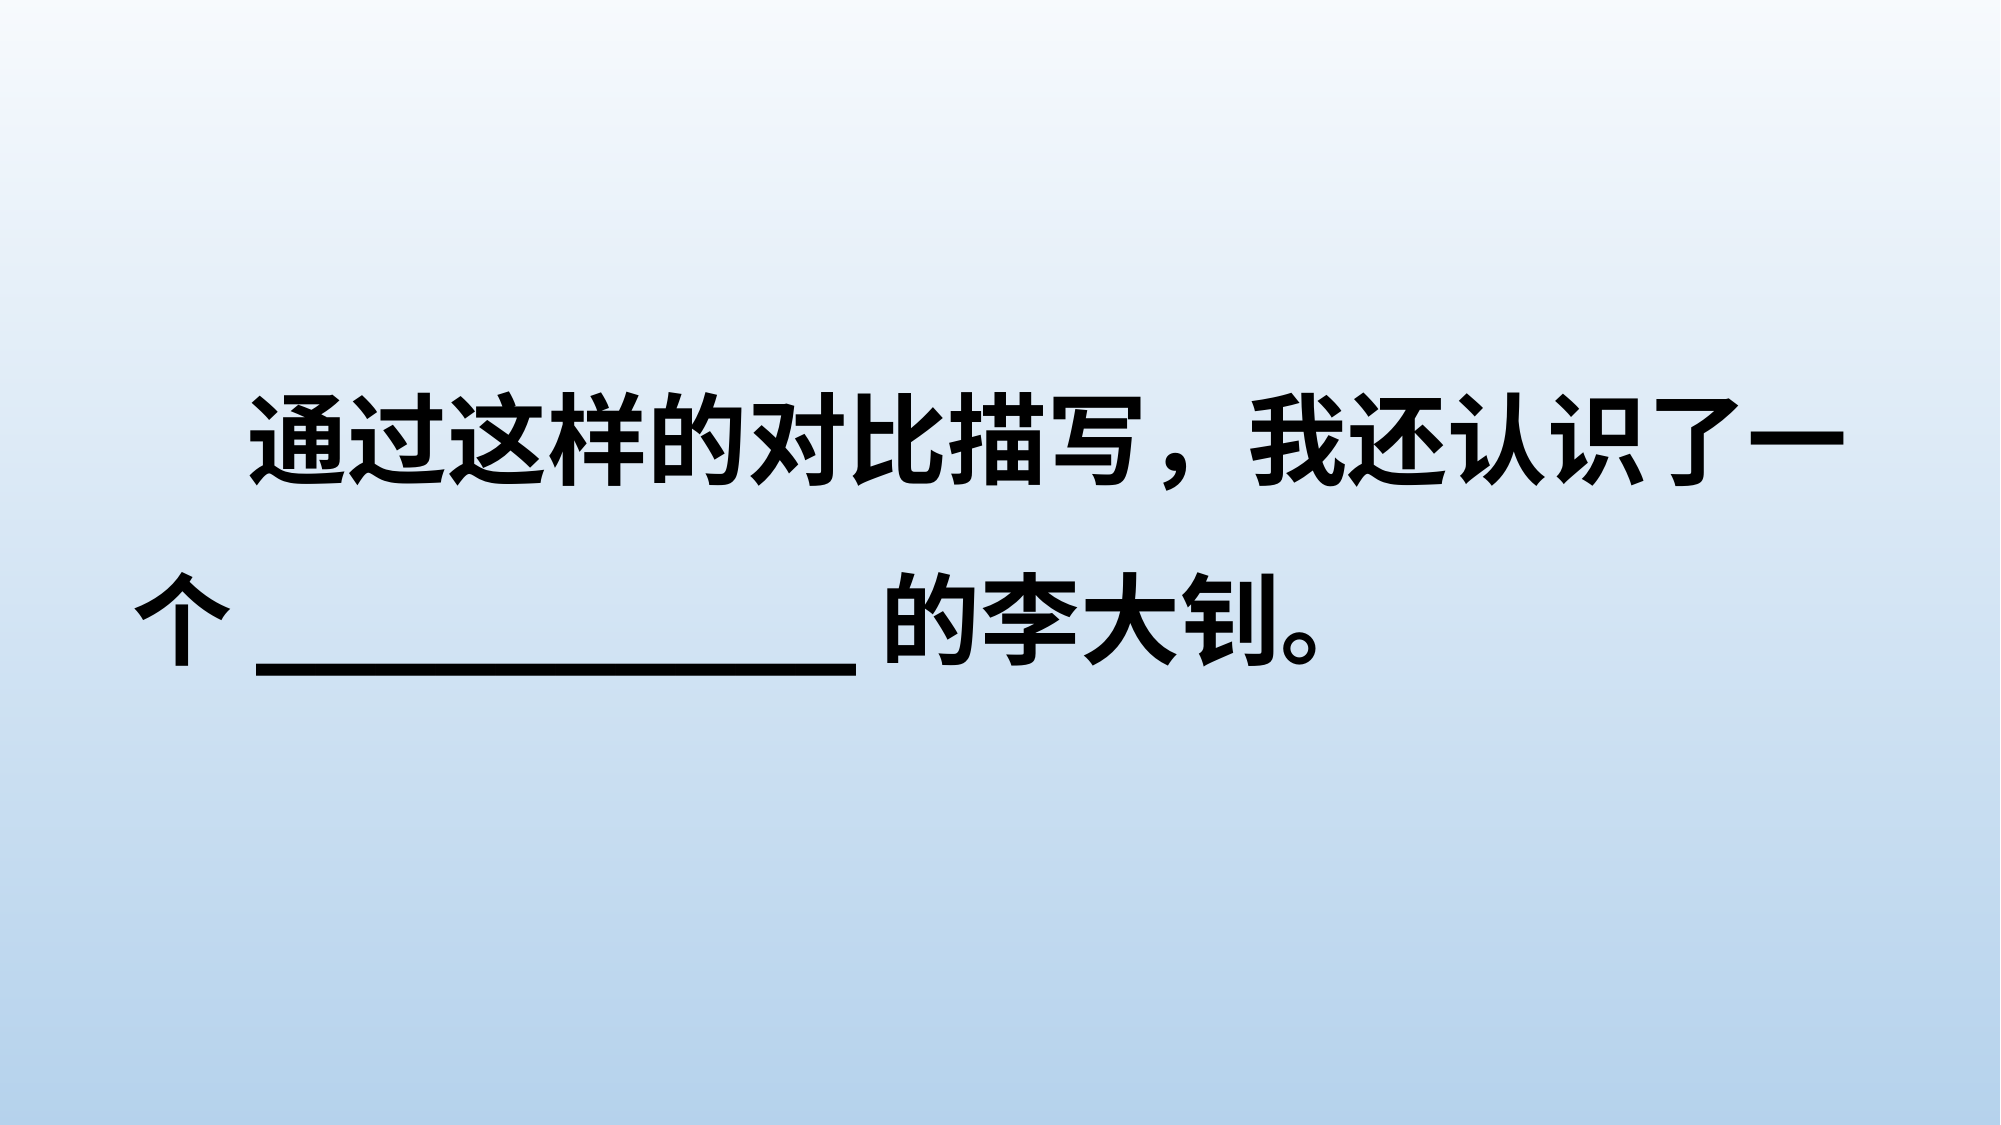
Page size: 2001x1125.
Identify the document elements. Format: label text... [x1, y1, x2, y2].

text_box 通过这样的对比描写，我还认识了一个__________的李大钊。 [118, 310, 1882, 685]
